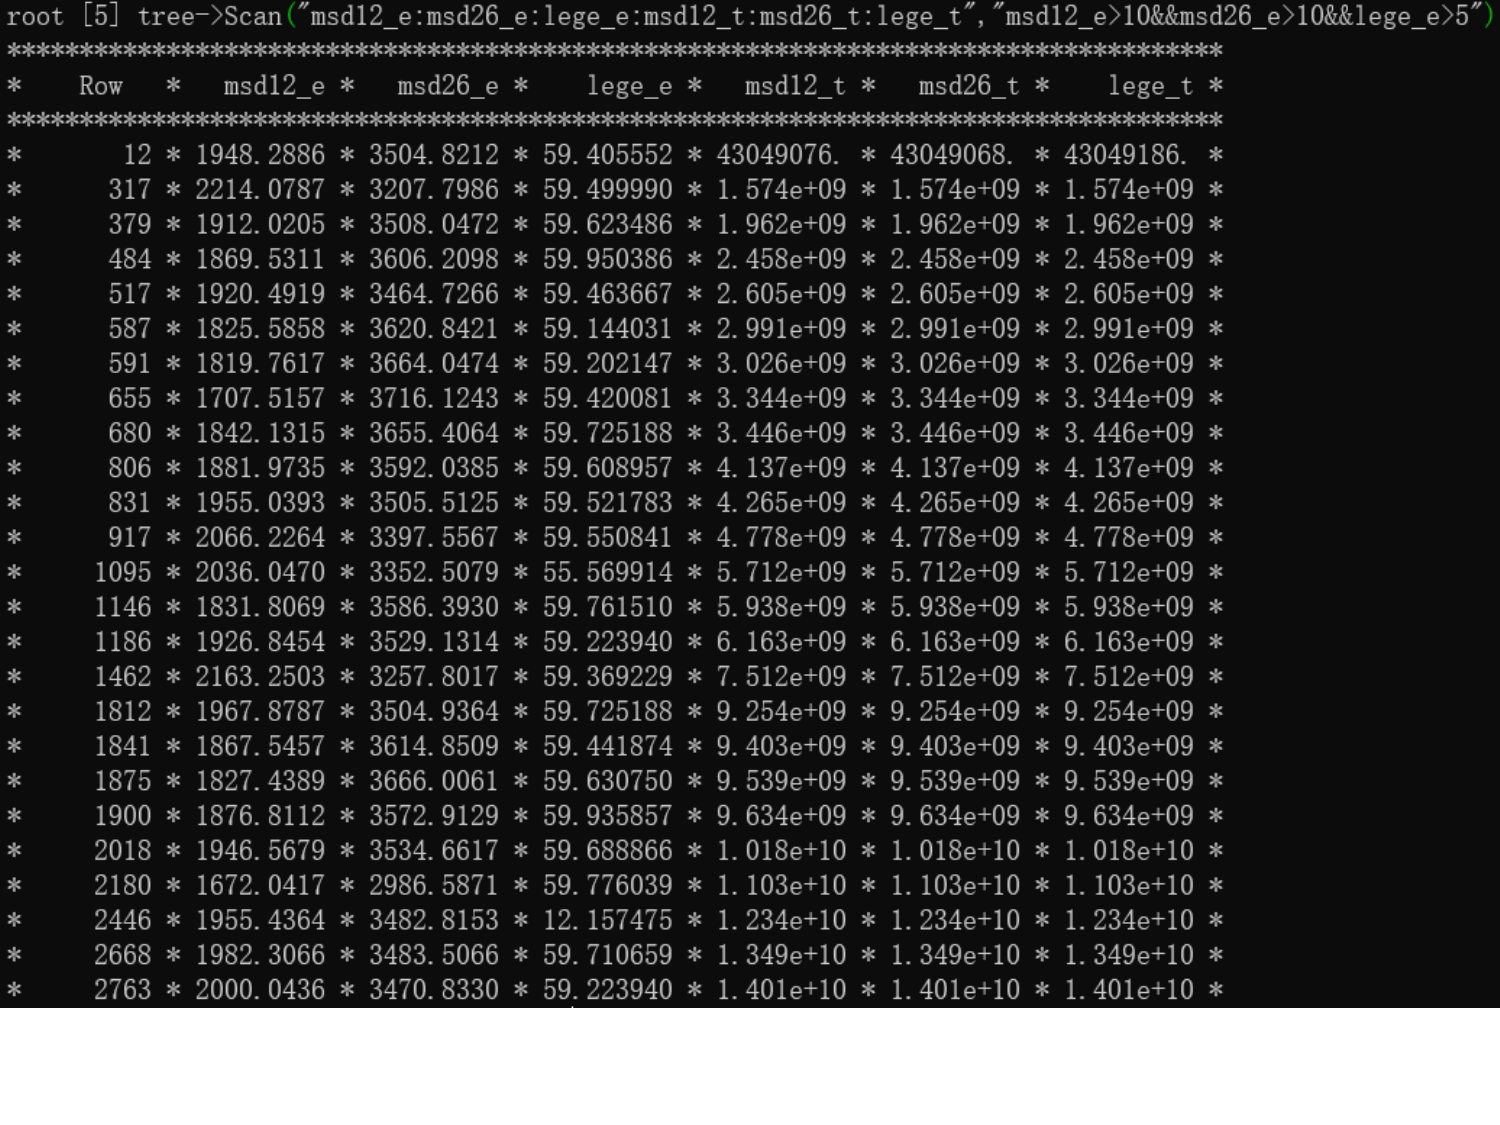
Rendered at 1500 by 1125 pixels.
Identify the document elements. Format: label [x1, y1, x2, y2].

picture [0, 0, 1500, 1008]
